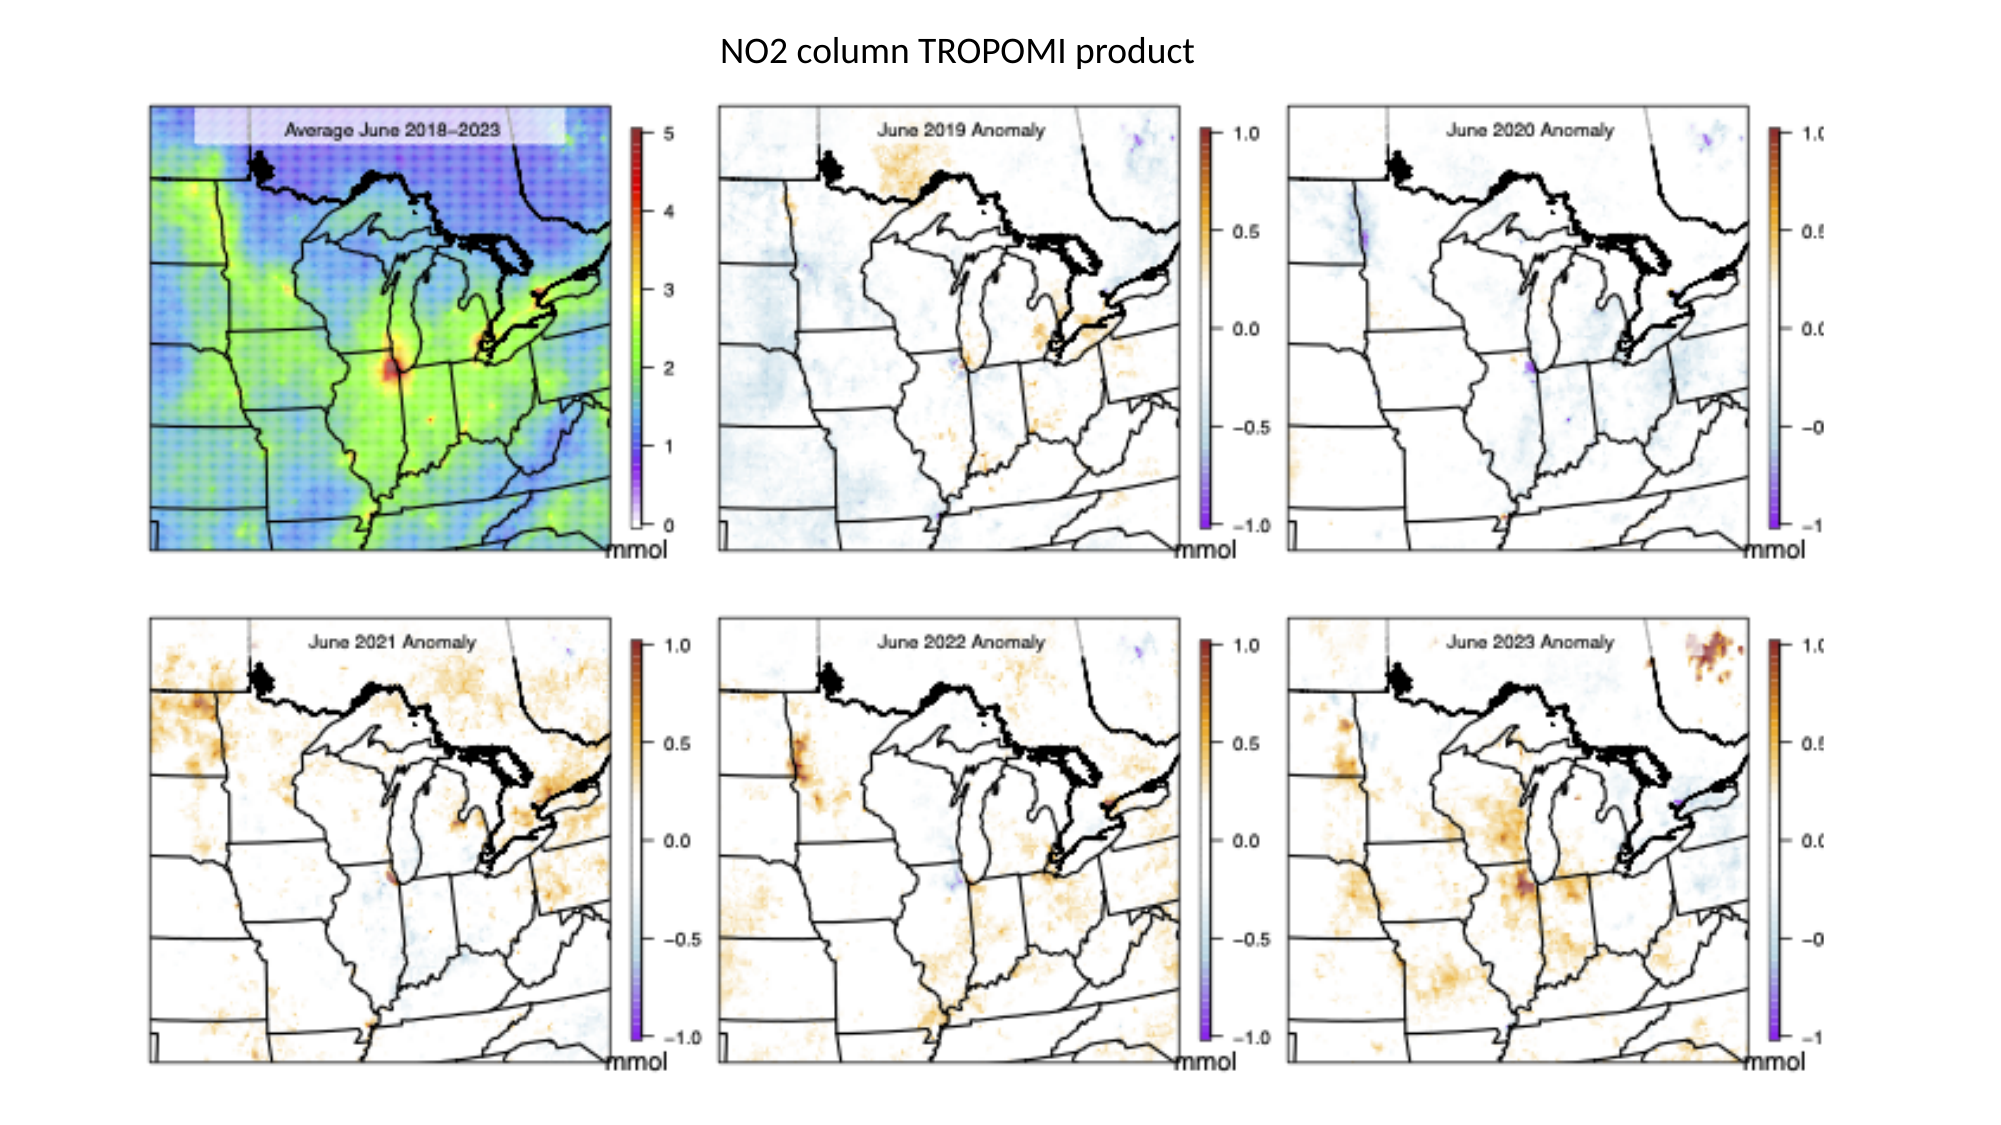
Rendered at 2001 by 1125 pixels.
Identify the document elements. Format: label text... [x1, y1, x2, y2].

text_box NO2 column TROPOMI product [705, 18, 1242, 73]
picture [117, 73, 1824, 1111]
